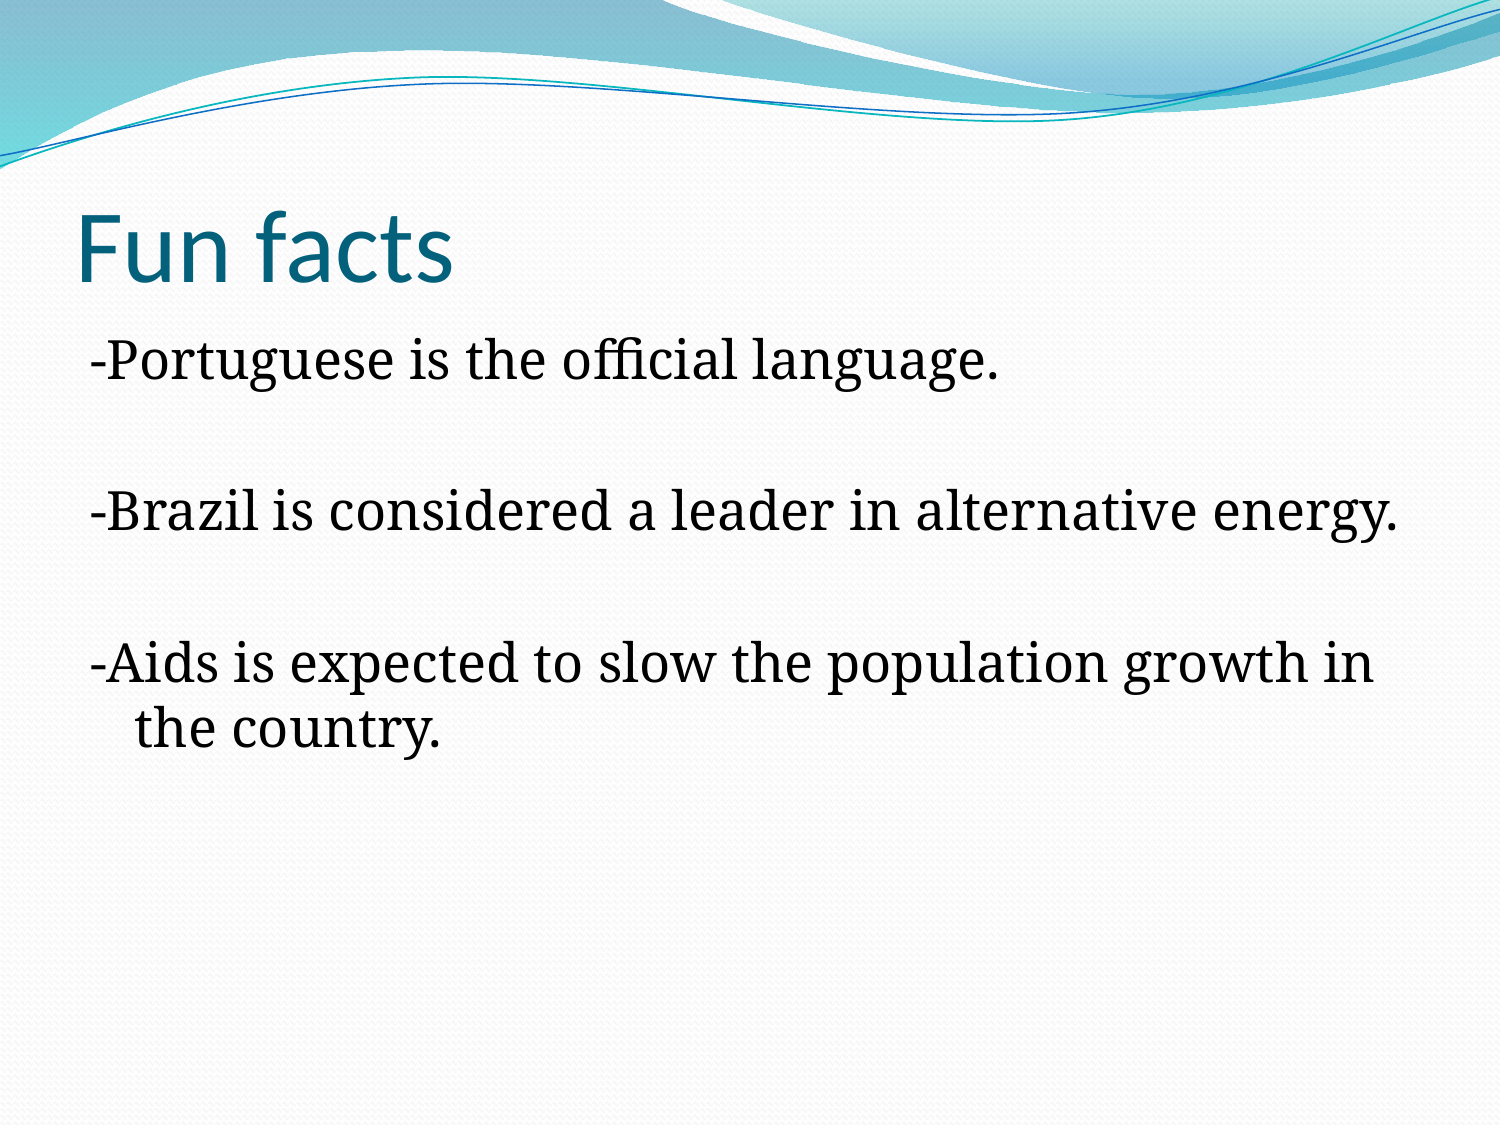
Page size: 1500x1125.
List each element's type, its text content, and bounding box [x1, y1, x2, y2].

list -Portuguese is the official language. -Brazil is considered a leader in alternative energy. -Aids is expected to slow the population growth in the country. [74, 317, 1426, 1038]
title Fun facts [74, 115, 1426, 304]
